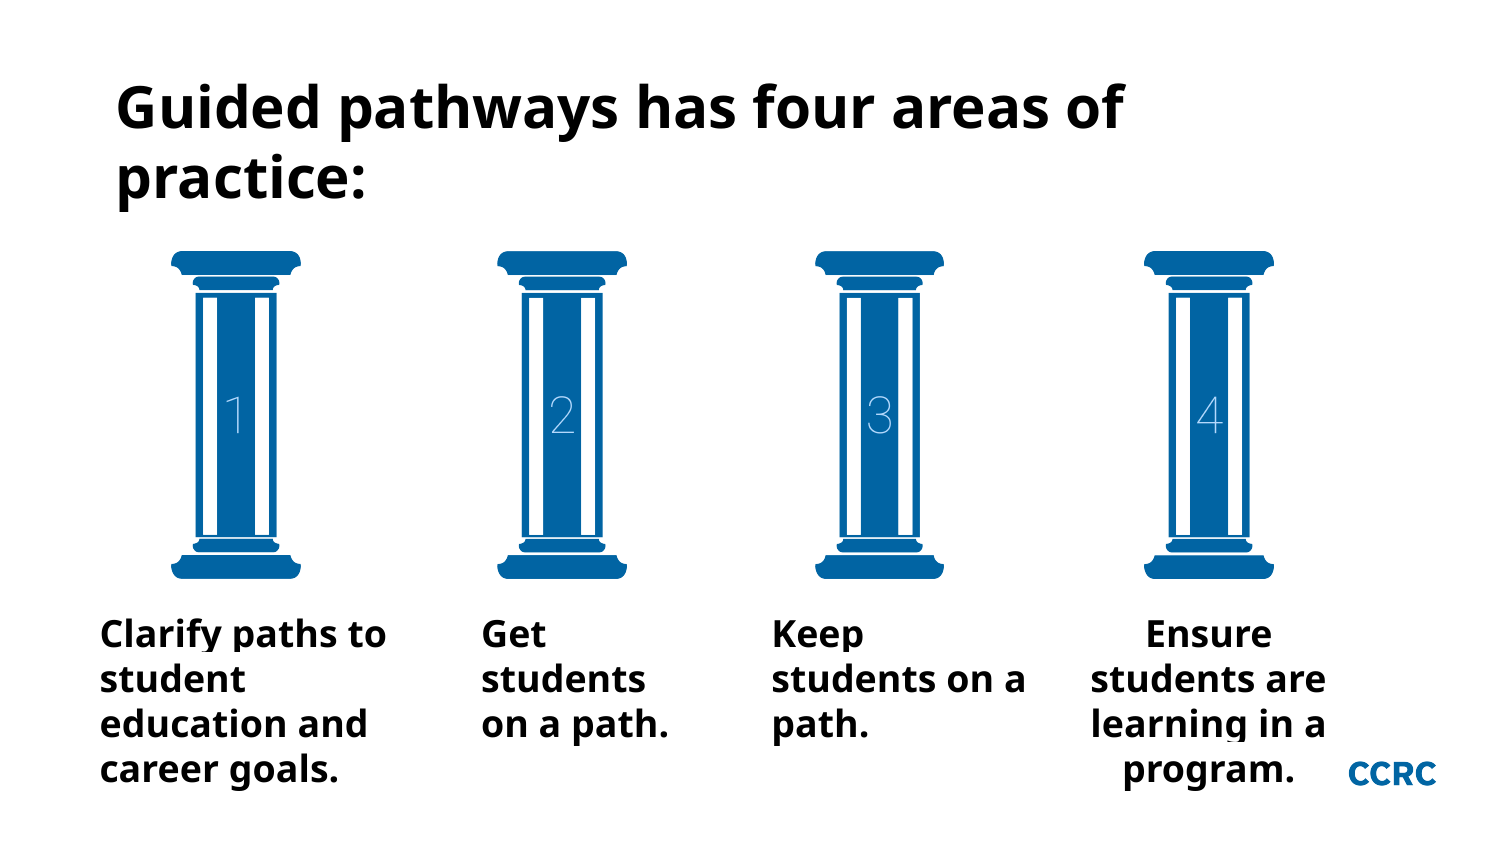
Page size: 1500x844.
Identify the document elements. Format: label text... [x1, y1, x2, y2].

picture [1370, 761, 1438, 786]
text_box Get students on a path. [466, 594, 712, 760]
title Guided pathways has four areas of practice: [100, 54, 1370, 147]
text_box Clarify paths to student education and career goals. [84, 594, 422, 805]
picture [1143, 251, 1274, 579]
text_box Keep students on a path. [756, 594, 1044, 760]
picture [171, 251, 301, 579]
picture [814, 251, 944, 579]
text_box Ensure students are learning in a program. [1048, 594, 1370, 805]
picture [497, 251, 627, 579]
